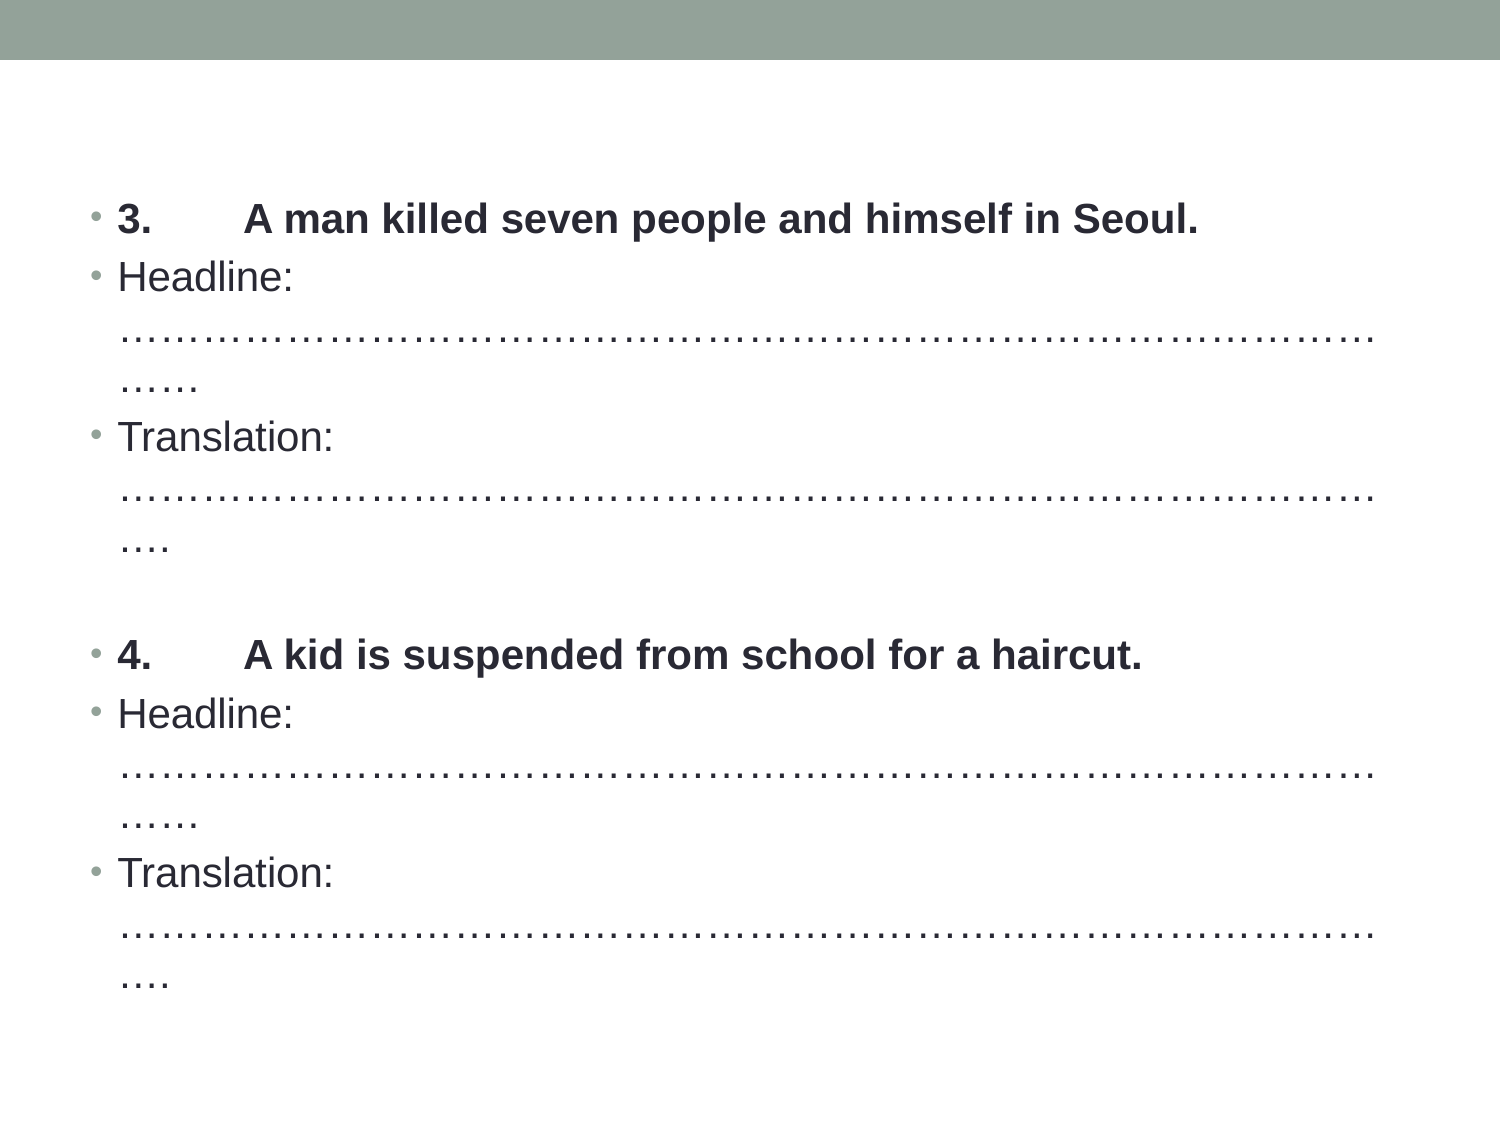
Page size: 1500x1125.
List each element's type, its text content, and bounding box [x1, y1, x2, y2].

list 3. A man killed seven people and himself in Seoul. Headline: …………………………………………………………………………………… Translation: …………………………………………………………………………………. 4. A kid is suspended from school for a haircut. Headline: …………………………………………………………………………………… Translation: …………………………………………………………………………………. [75, 125, 1425, 1005]
